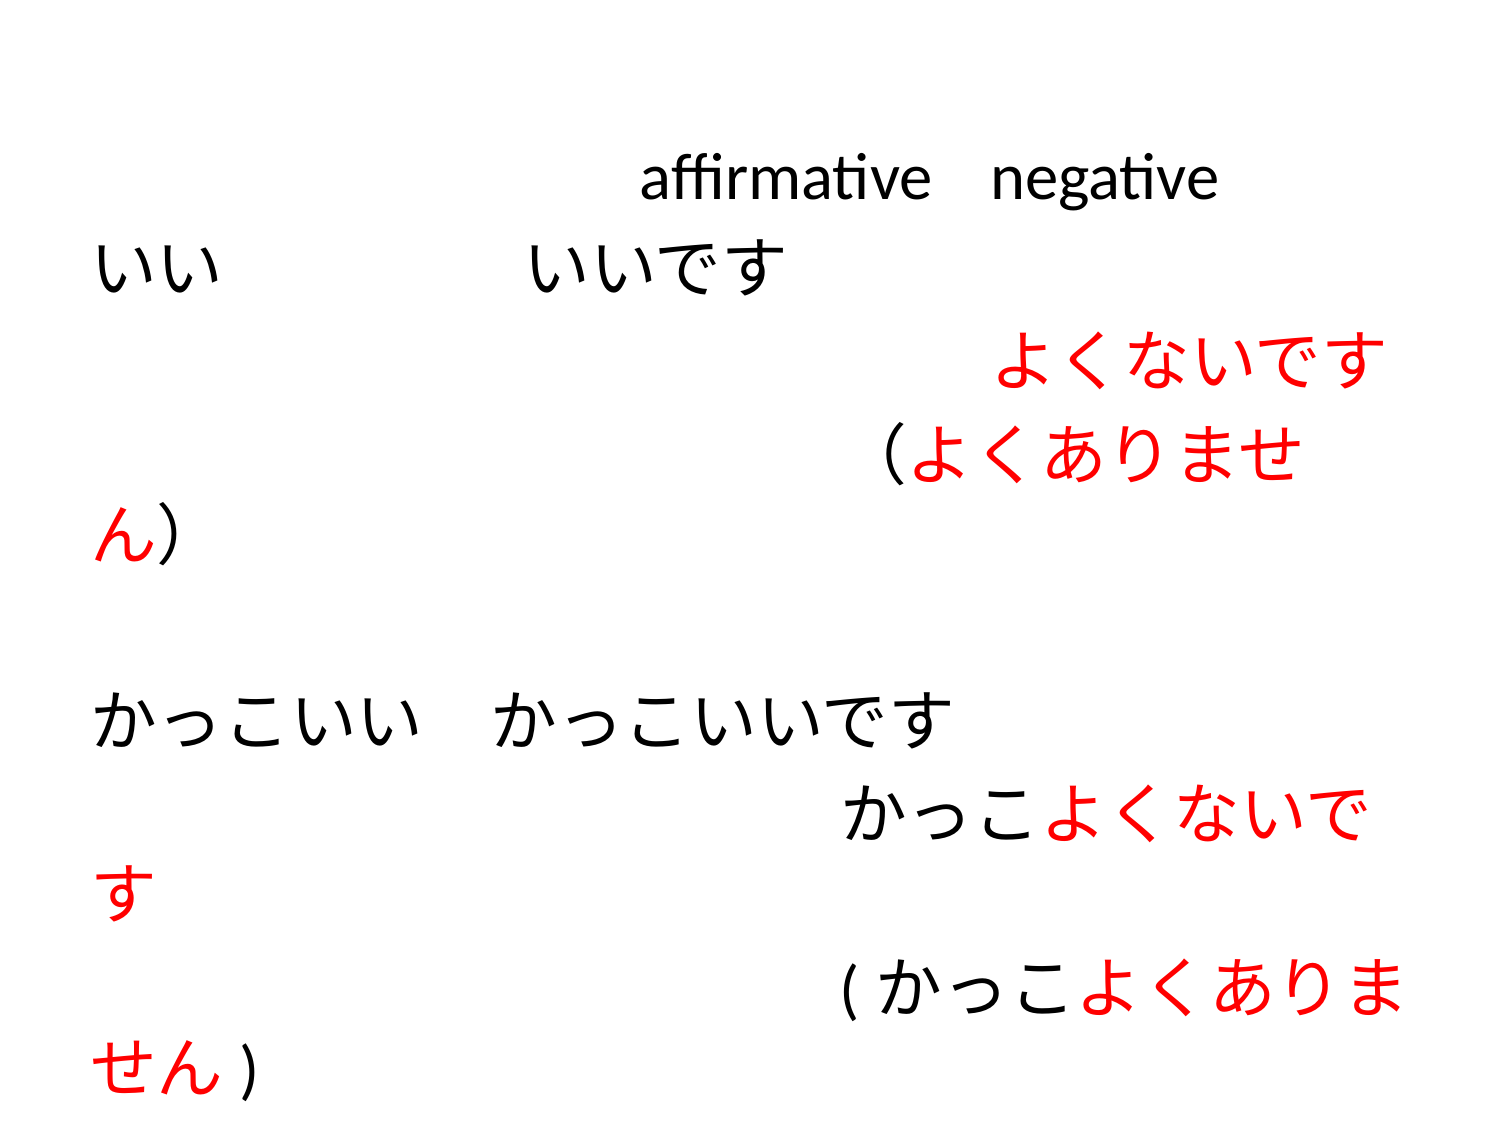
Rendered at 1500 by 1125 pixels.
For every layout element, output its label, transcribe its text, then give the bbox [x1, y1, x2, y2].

list affirmative negative いい いいです よくないです （よくありません） かっこいい かっこいいです かっこよくないです (かっこよくありません) [75, 125, 1425, 1005]
